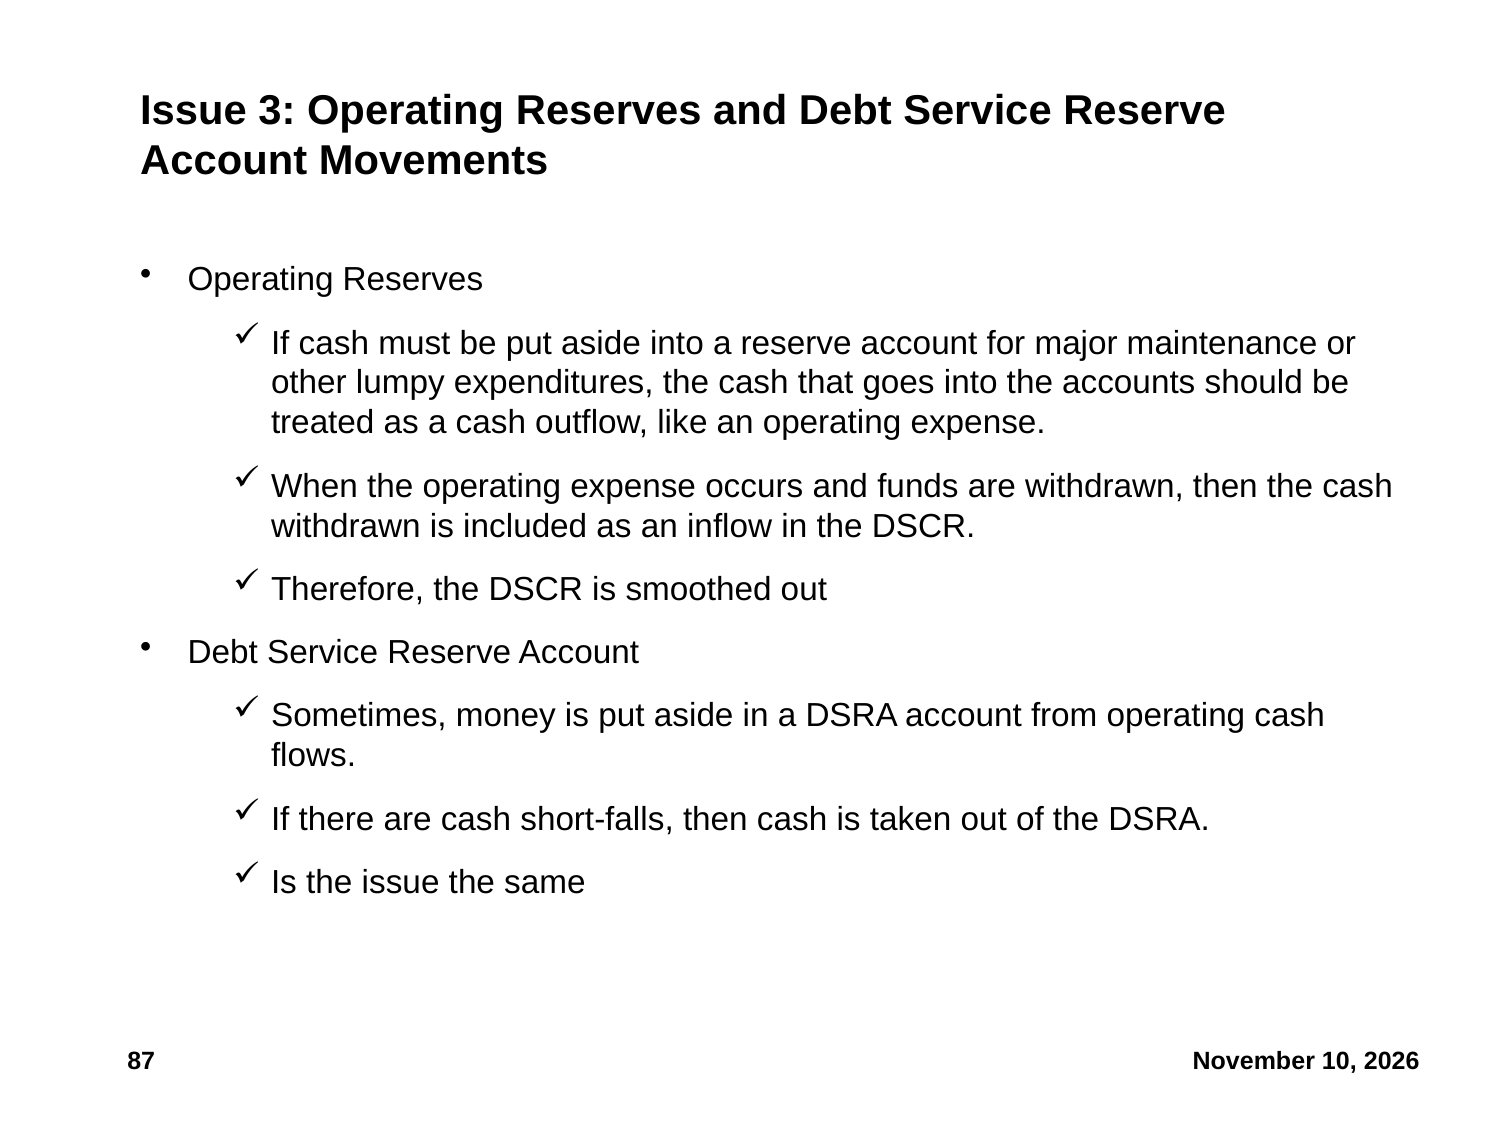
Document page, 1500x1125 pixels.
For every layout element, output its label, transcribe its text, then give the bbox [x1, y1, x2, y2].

title Issue 3: Operating Reserves and Debt Service Reserve Account Movements [124, 74, 1376, 226]
list Operating Reserves If cash must be put aside into a reserve account for major maintenance or other lumpy expenditures, the cash that goes into the accounts should be treated as a cash outflow, like an operating expense. When the operating expense occurs and funds are withdrawn, then the cash withdrawn is included as an inflow in the DSCR. Therefore, the DSCR is smoothed out Debt Service Reserve Account Sometimes, money is put aside in a DSRA account from operating cash flows. If there are cash short-falls, then cash is taken out of the DSRA. Is the issue the same [124, 249, 1413, 1001]
